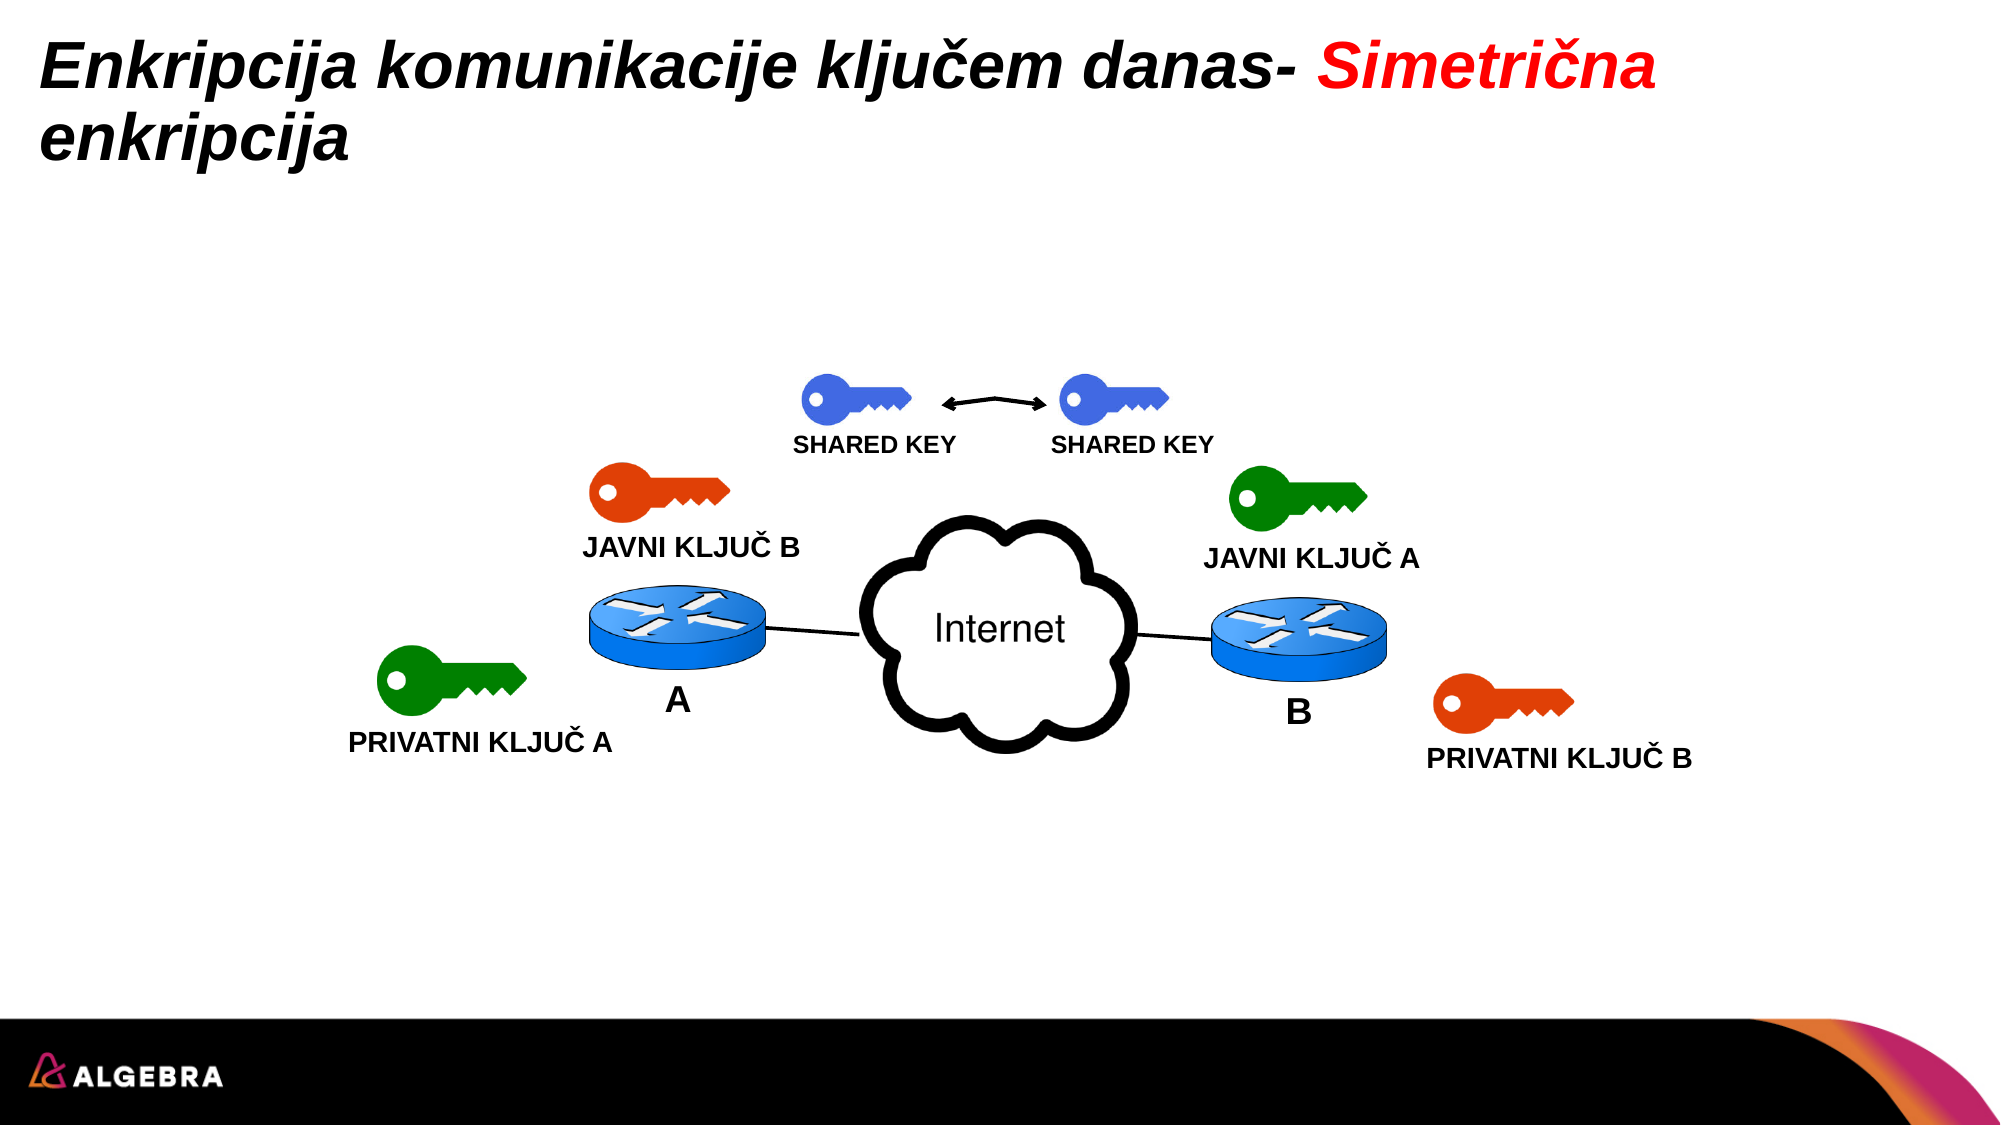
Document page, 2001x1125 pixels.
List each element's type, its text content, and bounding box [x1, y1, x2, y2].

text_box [1035, 339, 1231, 467]
title Enkripcija komunikacije ključem danas- Simetrična enkripcija [39, 23, 1989, 120]
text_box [331, 597, 631, 767]
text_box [941, 398, 1047, 406]
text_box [1410, 632, 1710, 783]
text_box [1137, 634, 1212, 640]
text_box B [1270, 682, 1328, 740]
text_box A [649, 670, 707, 728]
picture [0, 0, 2001, 1125]
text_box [765, 627, 860, 635]
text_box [566, 421, 817, 572]
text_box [777, 339, 973, 467]
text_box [1187, 421, 1437, 583]
